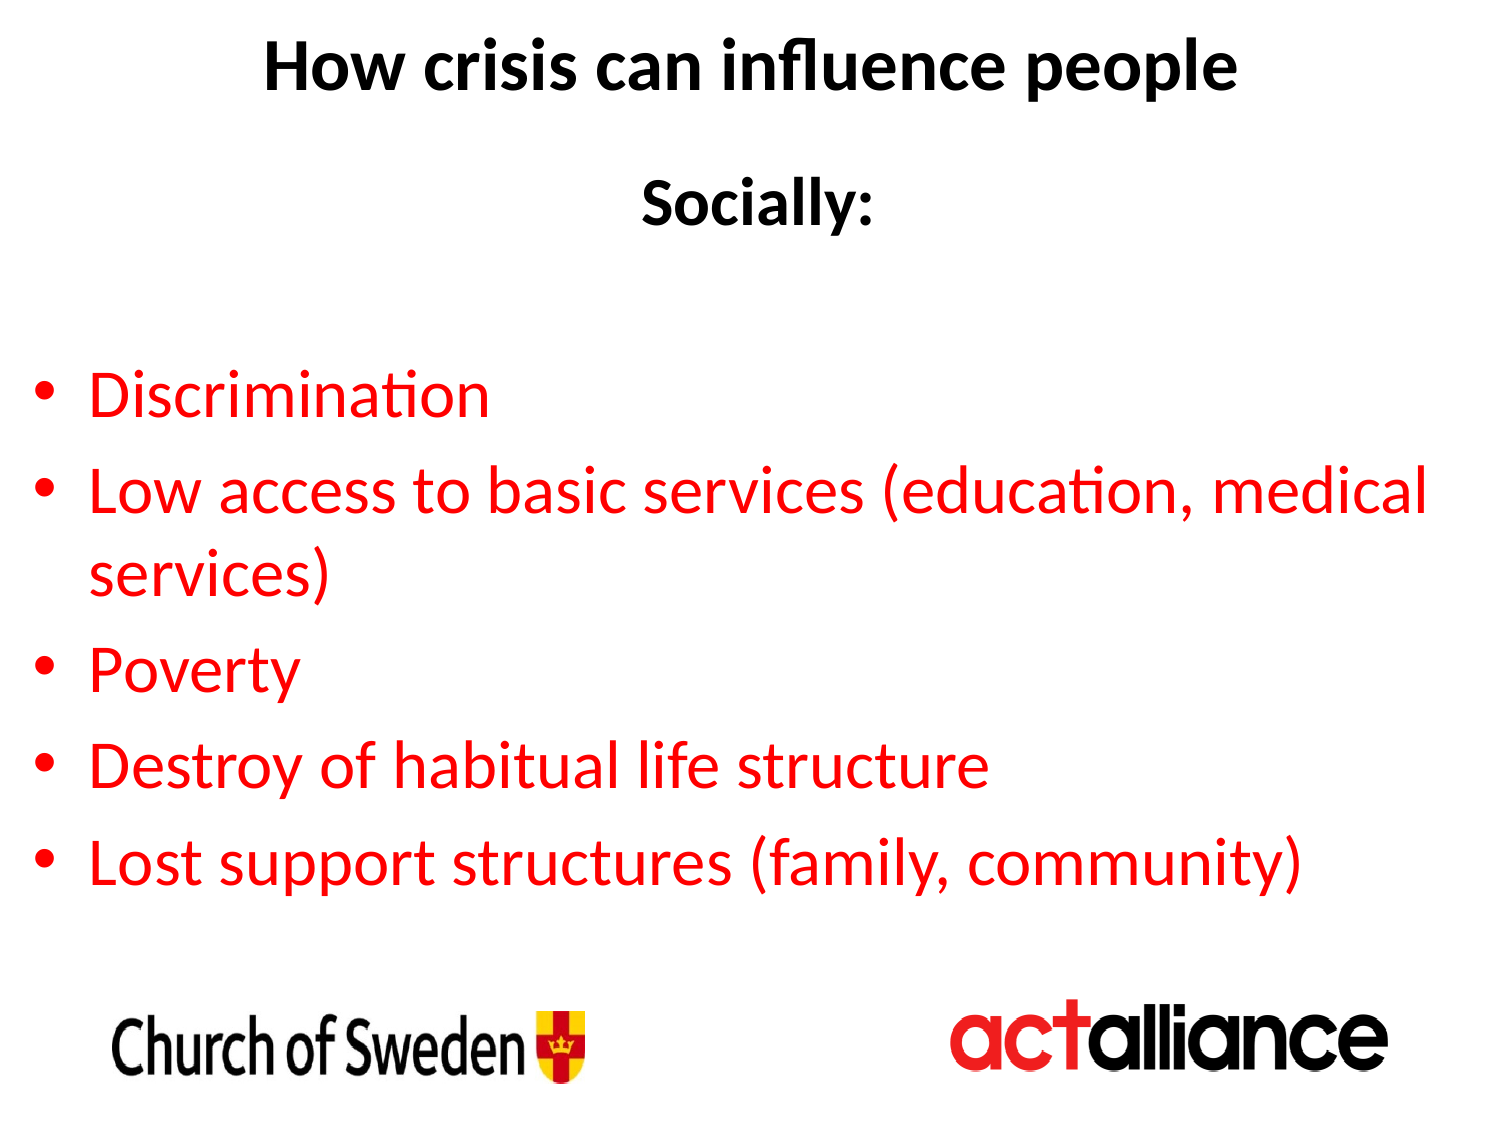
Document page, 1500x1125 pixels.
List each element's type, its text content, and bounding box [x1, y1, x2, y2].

picture [950, 999, 1389, 1072]
picture [111, 1011, 585, 1084]
list Socially: Discrimination Low access to basic services (education, medical services) Poverty Destroy of habitual life structure Lost support structures (family, community) [17, 149, 1500, 1005]
title How crisis can influence people [76, 0, 1427, 149]
